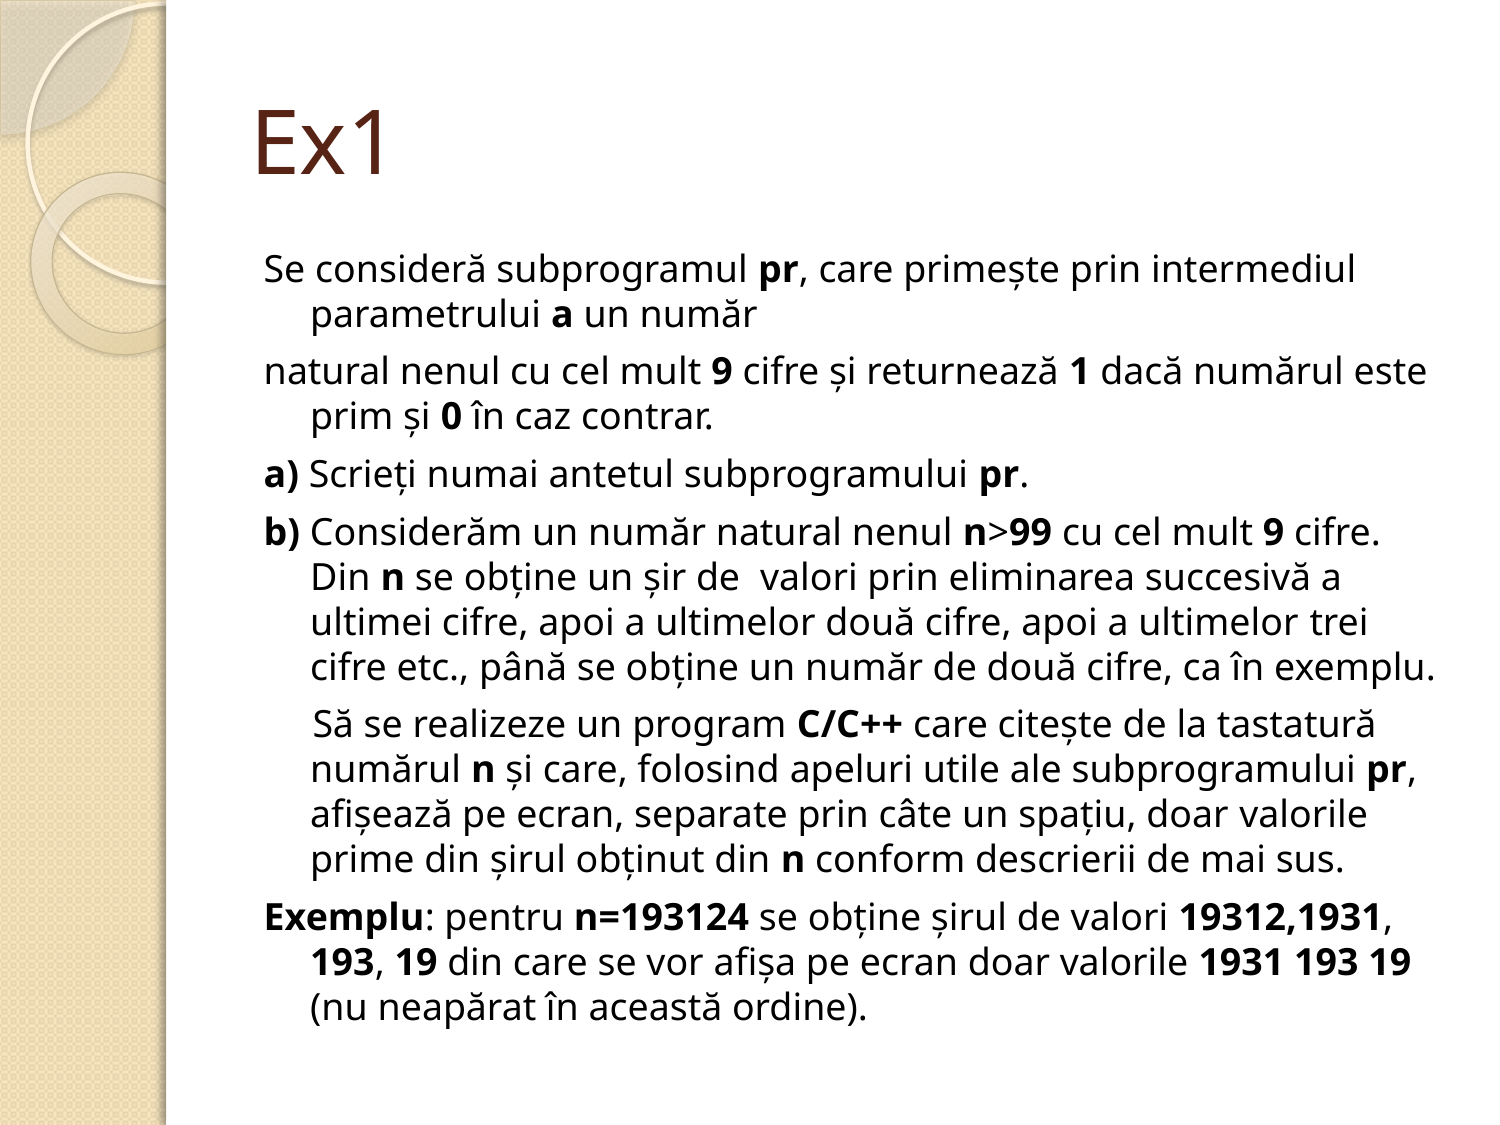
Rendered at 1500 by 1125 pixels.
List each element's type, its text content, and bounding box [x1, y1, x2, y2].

title Ex1 [235, 45, 1466, 233]
list Se consideră subprogramul pr, care primeşte prin intermediul parametrului a un număr natural nenul cu cel mult 9 cifre şi returnează 1 dacă numărul este prim şi 0 în caz contrar. a) Scrieţi numai antetul subprogramului pr. b) Considerăm un număr natural nenul n>99 cu cel mult 9 cifre. Din n se obţine un şir de valori prin eliminarea succesivă a ultimei cifre, apoi a ultimelor două cifre, apoi a ultimelor trei cifre etc., până se obţine un număr de două cifre, ca în exemplu. Să se realizeze un program C/C++ care citeşte de la tastatură numărul n şi care, folosind apeluri utile ale subprogramului pr, afişează pe ecran, separate prin câte un spaţiu, doar valorile prime din şirul obţinut din n conform descrierii de mai sus. Exemplu: pentru n=193124 se obţine şirul de valori 19312,1931, 193, 19 din care se vor afişa pe ecran doar valorile 1931 193 19 (nu neapărat în această ordine). [235, 237, 1466, 1025]
